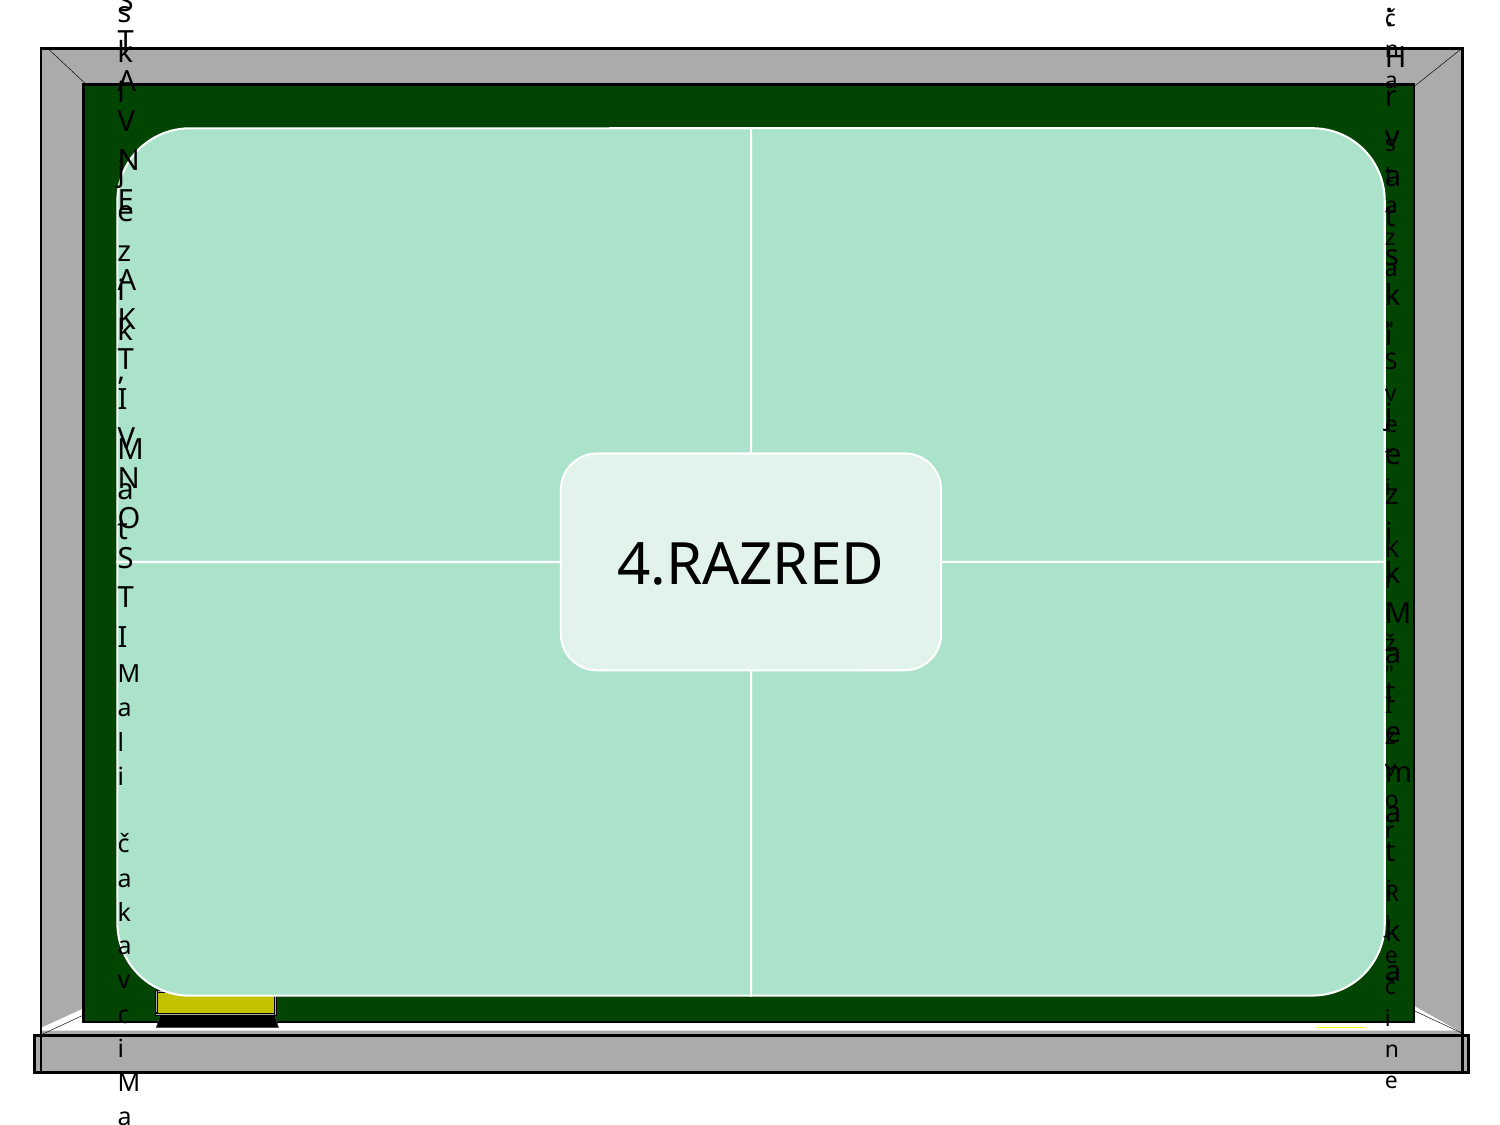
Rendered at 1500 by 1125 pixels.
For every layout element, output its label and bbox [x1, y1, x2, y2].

list [117, 128, 1385, 996]
